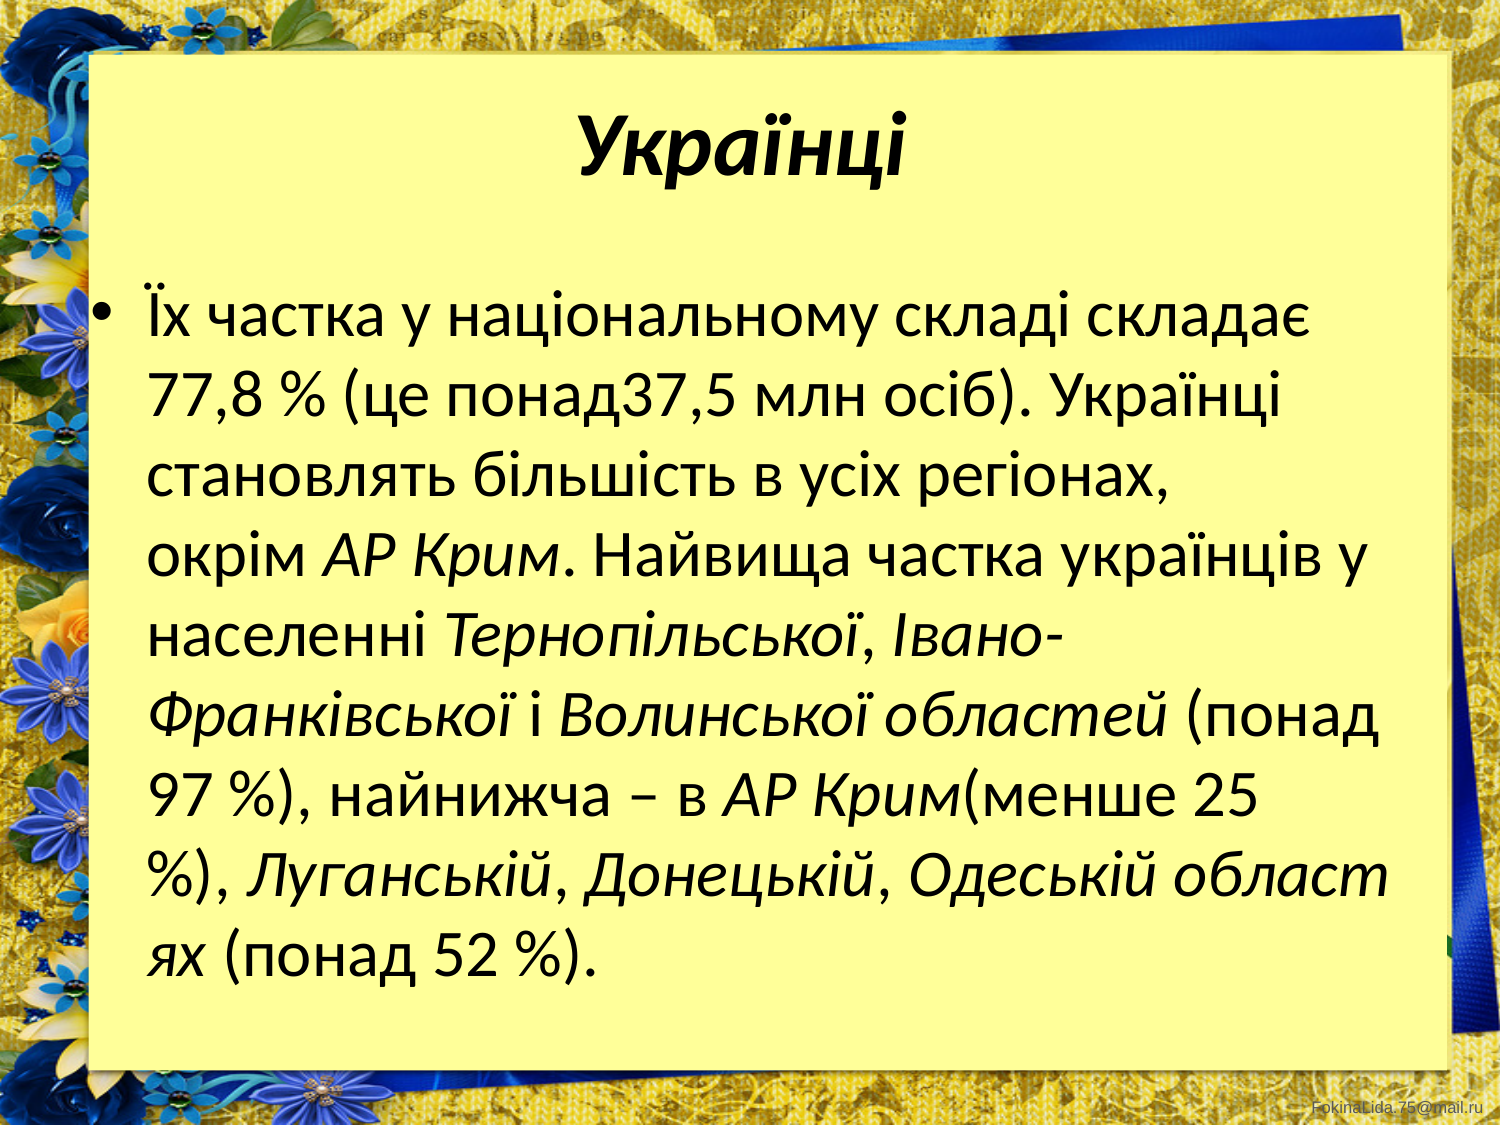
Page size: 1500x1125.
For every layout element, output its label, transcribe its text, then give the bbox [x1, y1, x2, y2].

list Їх частка у національному складі складає 77,8 % (це понад37,5 млн осіб). Українці становлять більшість в усіх регіонах, окрім АР Крим. Найвища частка українців у населенні Тернопільської, Івано-Франківської і Волинської областей (понад 97 %), найнижча – в АР Крим(менше 25 %), Луганській, Донецькій, Одеській областях (понад 52 %). [74, 262, 1426, 1006]
title Українці [74, 44, 1426, 233]
picture [0, 0, 1500, 1125]
